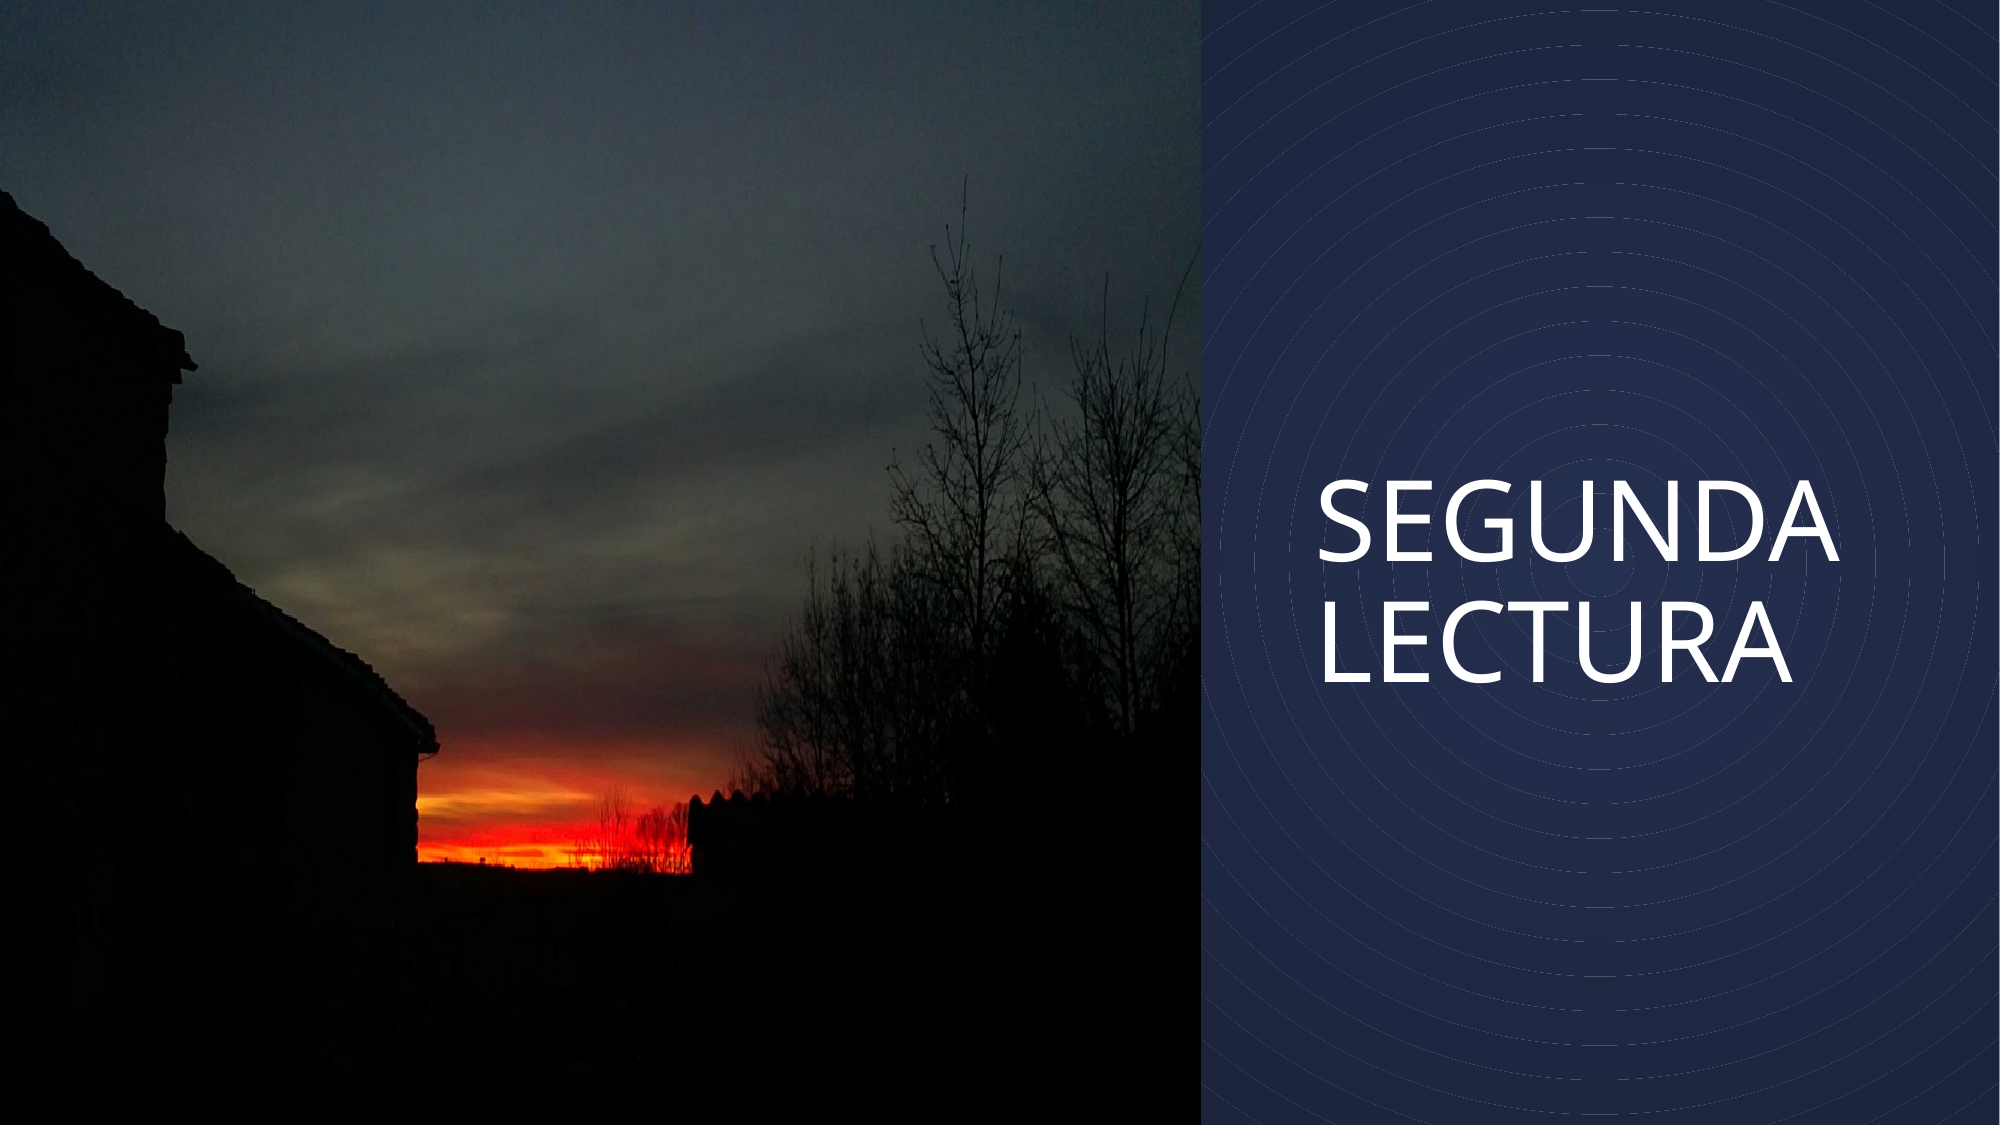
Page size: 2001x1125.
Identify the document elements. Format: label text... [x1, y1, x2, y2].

picture [0, 0, 1201, 1125]
title SEGUNDA LECTURA [1299, 387, 1898, 715]
